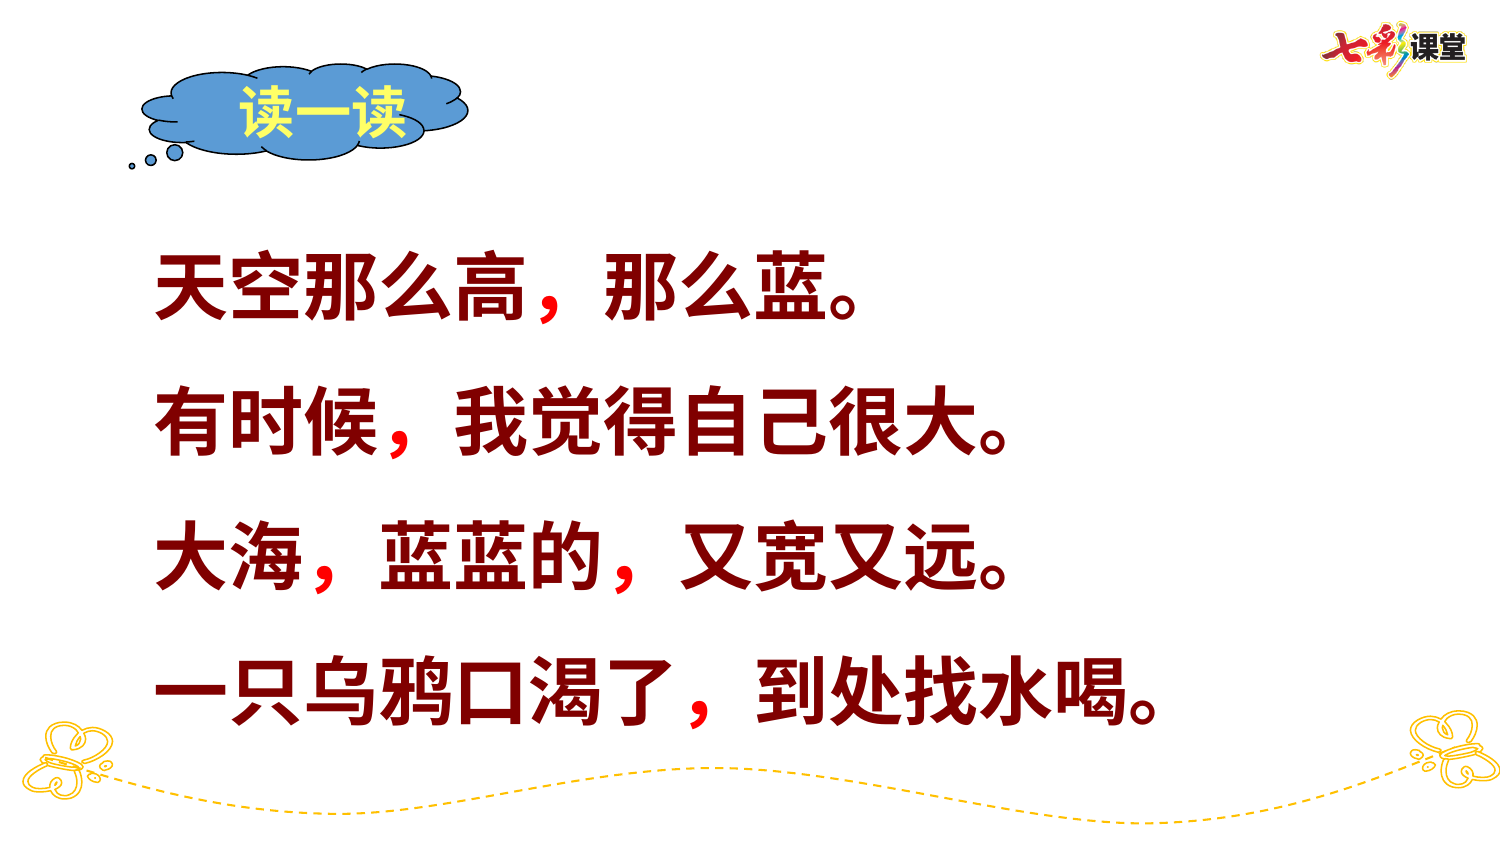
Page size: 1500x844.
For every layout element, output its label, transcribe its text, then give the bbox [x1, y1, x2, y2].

text_box [145, 154, 157, 166]
text_box 天空那么高，那么蓝。 有时候，我觉得自己很大。 大海，蓝蓝的，又宽又远。 一只乌鸦口渴了，到处找水喝。 [142, 188, 1246, 741]
picture [1318, 20, 1469, 80]
text_box [166, 144, 183, 161]
text_box [255, 64, 468, 138]
text_box 读一读 [227, 71, 420, 151]
text_box [141, 72, 351, 160]
